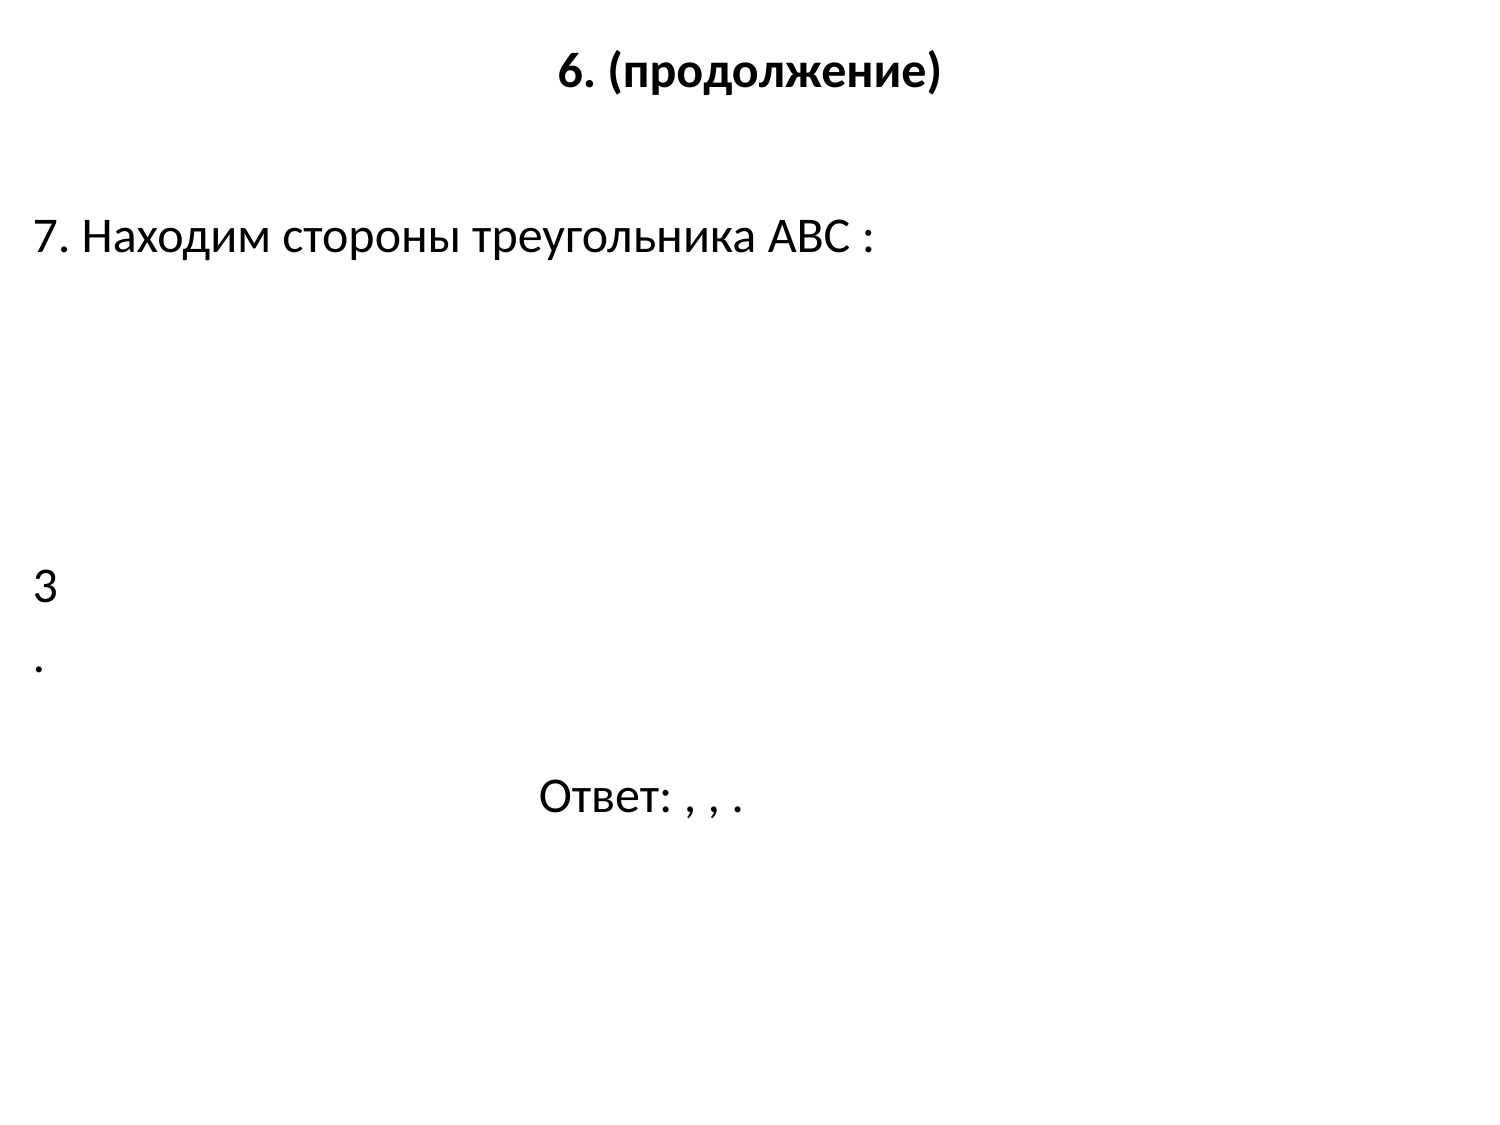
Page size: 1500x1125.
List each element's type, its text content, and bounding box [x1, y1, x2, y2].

title 6. (продолжение) [75, 45, 1425, 90]
